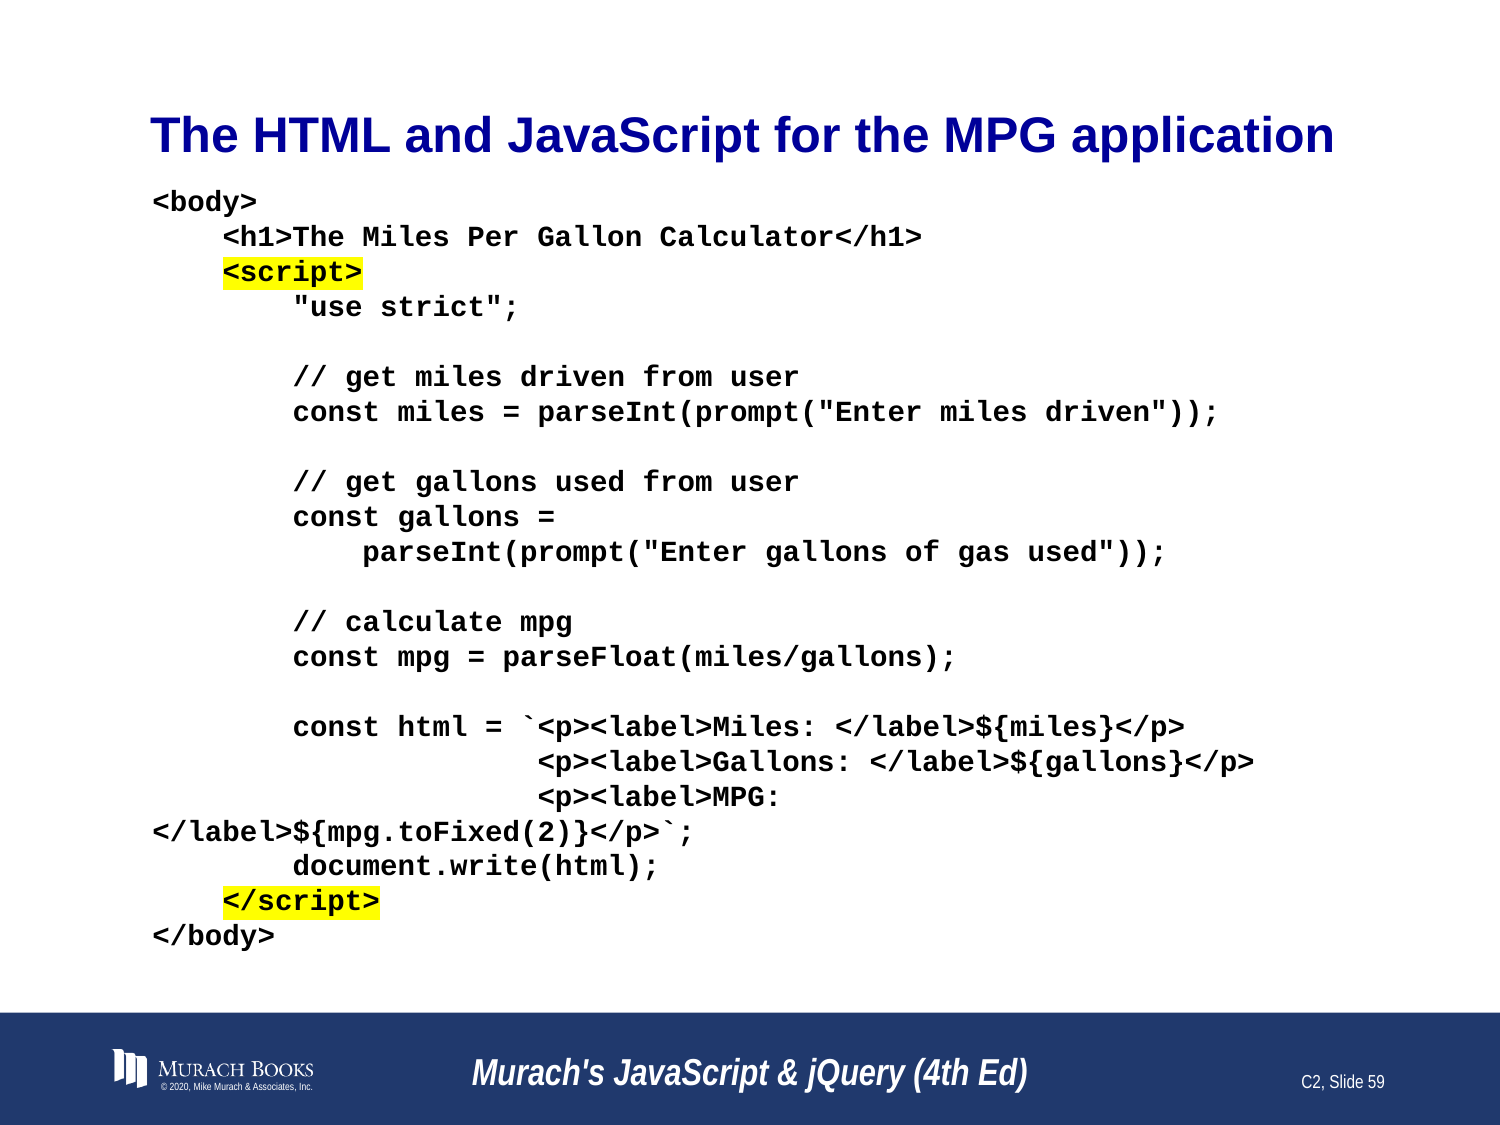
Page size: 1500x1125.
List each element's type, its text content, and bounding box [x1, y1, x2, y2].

list <body> <h1>The Miles Per Gallon Calculator</h1> <script> "use strict"; // get miles driven from user const miles = parseInt(prompt("Enter miles driven")); // get gallons used from user const gallons = parseInt(prompt("Enter gallons of gas used")); // calculate mpg const mpg = parseFloat(miles/gallons); const html = `<p><label>Miles: </label>${miles}</p> <p><label>Gallons: </label>${gallons}</p> <p><label>MPG: </label>${mpg.toFixed(2)}</p>`; document.write(html); </script> </body> [137, 174, 1357, 975]
slide_number Murach's JavaScript & jQuery (4th Ed) [463, 1025, 1050, 1100]
footer © 2020, Mike Murach & Associates, Inc. [12, 1025, 463, 1100]
title The HTML and JavaScript for the MPG application [150, 102, 1350, 164]
slide_number C2, Slide 59 [1087, 1025, 1400, 1100]
